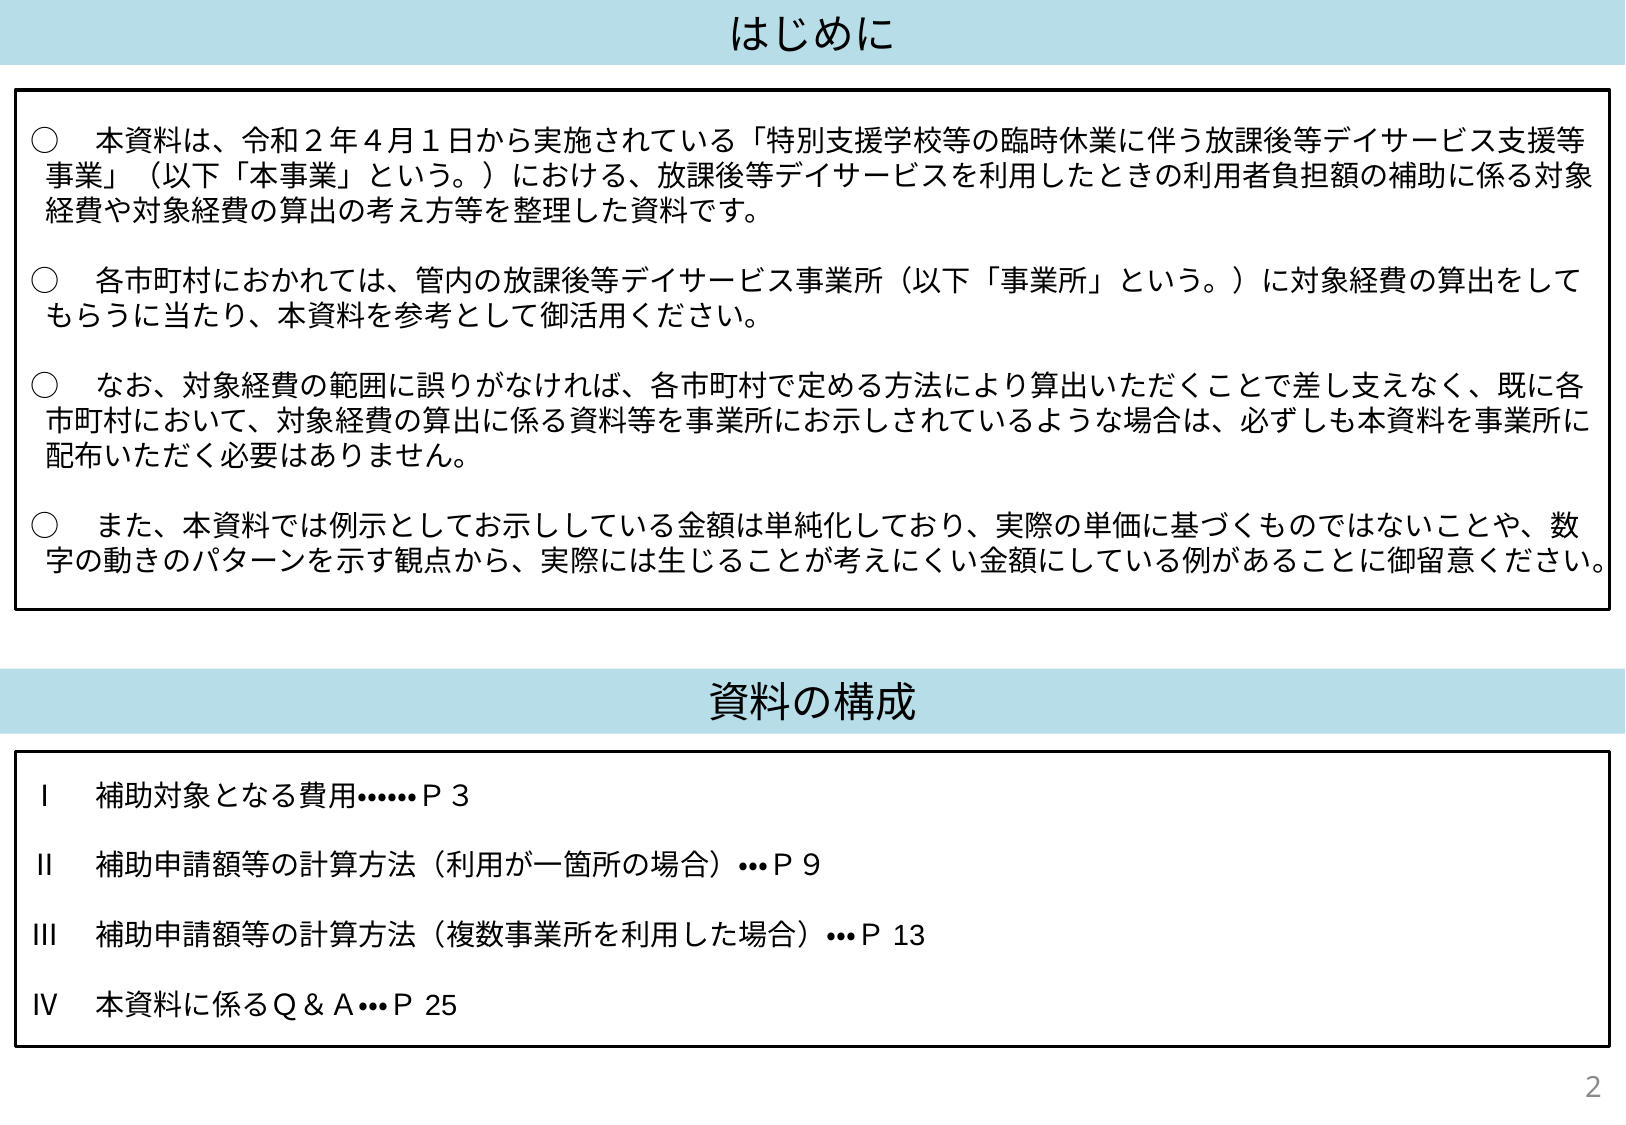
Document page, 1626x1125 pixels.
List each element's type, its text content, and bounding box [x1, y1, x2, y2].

text_box ○ 本資料は、令和２年４月１日から実施されている「特別支援学校等の臨時休業に伴う放課後等デイサービス支援等事業」（以下「本事業」という。）における、放課後等デイサービスを利用したときの利用者負担額の補助に係る対象経費や対象経費の算出の考え方等を整理した資料です。 ○ 各市町村におかれては、管内の放課後等デイサービス事業所（以下「事業所」という。）に対象経費の算出をしてもらうに当たり、本資料を参考として御活用ください。 ○ なお、対象経費の範囲に誤りがなければ、各市町村で定める方法により算出いただくことで差し支えなく、既に各市町村において、対象経費の算出に係る資料等を事業所にお示しされているような場合は、必ずしも本資料を事業所に配布いただく必要はありません。 ○ また、本資料では例示としてお示ししている金額は単純化しており、実際の単価に基づくものではないことや、数字の動きのパターンを示す観点から、実際には生じることが考えにくい金額にしている例があることに御留意ください。 [13, 88, 1612, 612]
text_box 資料の構成 [0, 667, 1625, 736]
slide_number 1 [1237, 1058, 1617, 1119]
text_box Ⅰ 補助対象となる費用・・・・・・Ｐ３ Ⅱ 補助申請額等の計算方法（利用が一箇所の場合）・・・Ｐ９ Ⅲ 補助申請額等の計算方法（複数事業所を利用した場合）・・・Ｐ13 Ⅳ 本資料に係るＱ＆Ａ・・・Ｐ25 [13, 749, 1612, 1049]
text_box はじめに [0, 0, 1625, 67]
